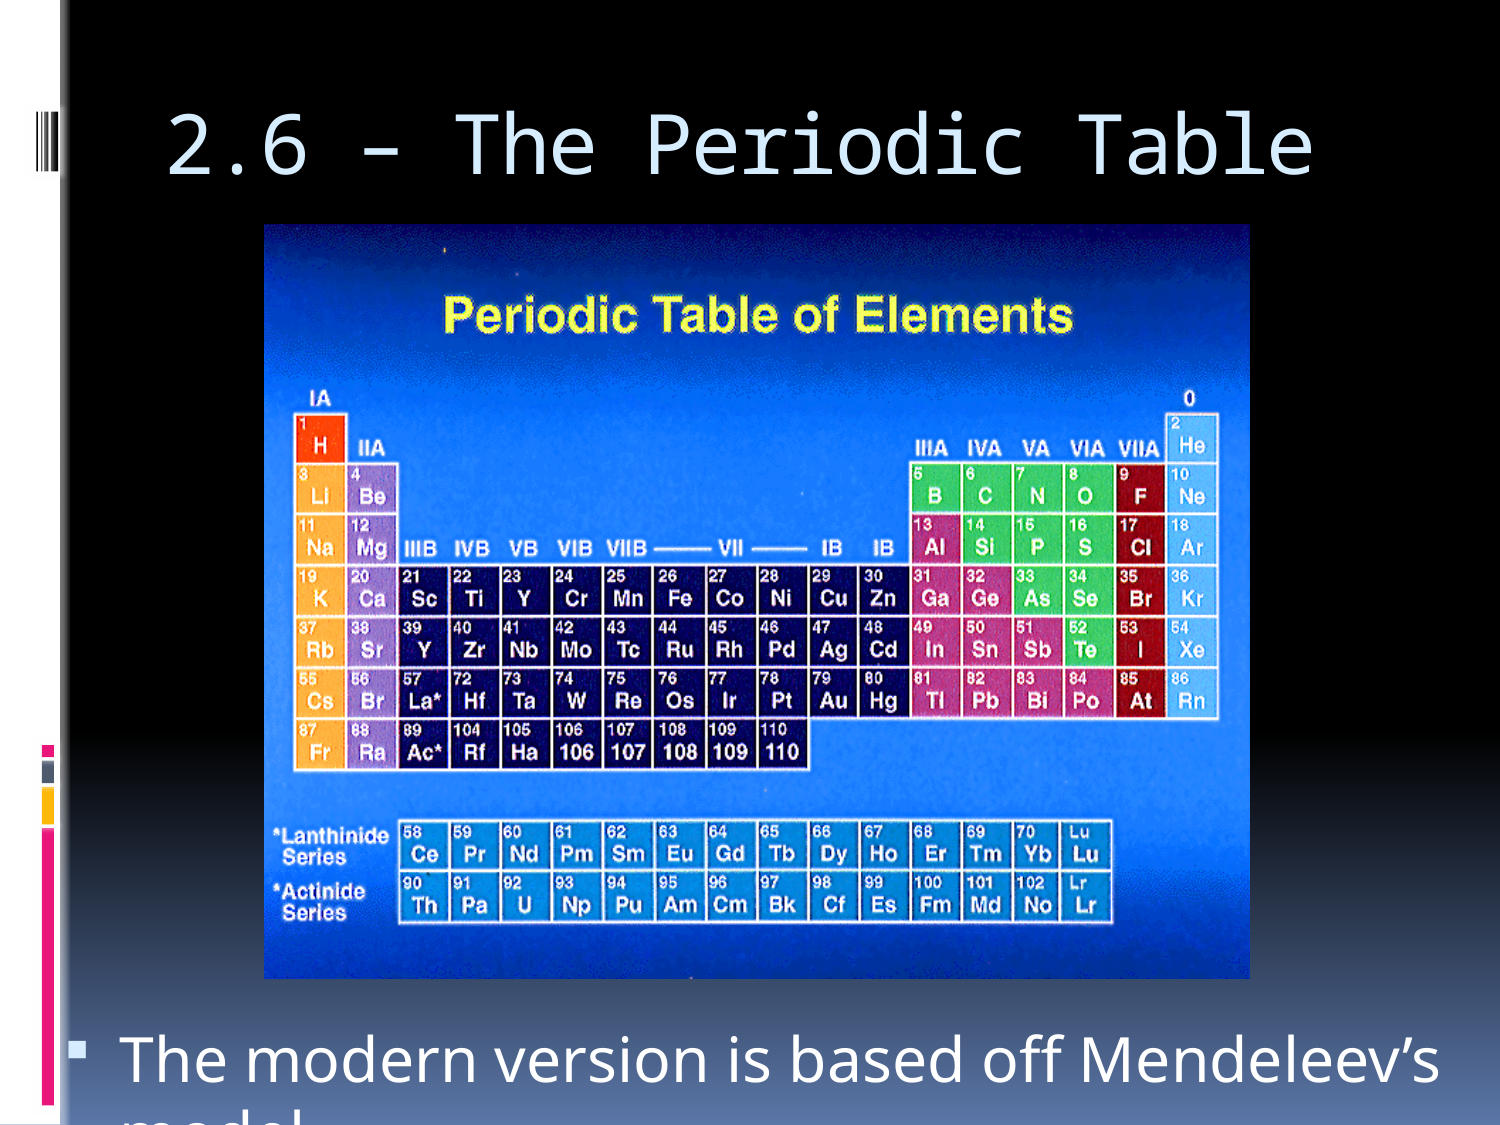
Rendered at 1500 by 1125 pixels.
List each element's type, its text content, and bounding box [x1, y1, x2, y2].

picture [263, 224, 1251, 979]
title 2.6 – The Periodic Table [150, 83, 1425, 234]
list The modern version is based off Mendeleev’s model [37, 1012, 1475, 1125]
